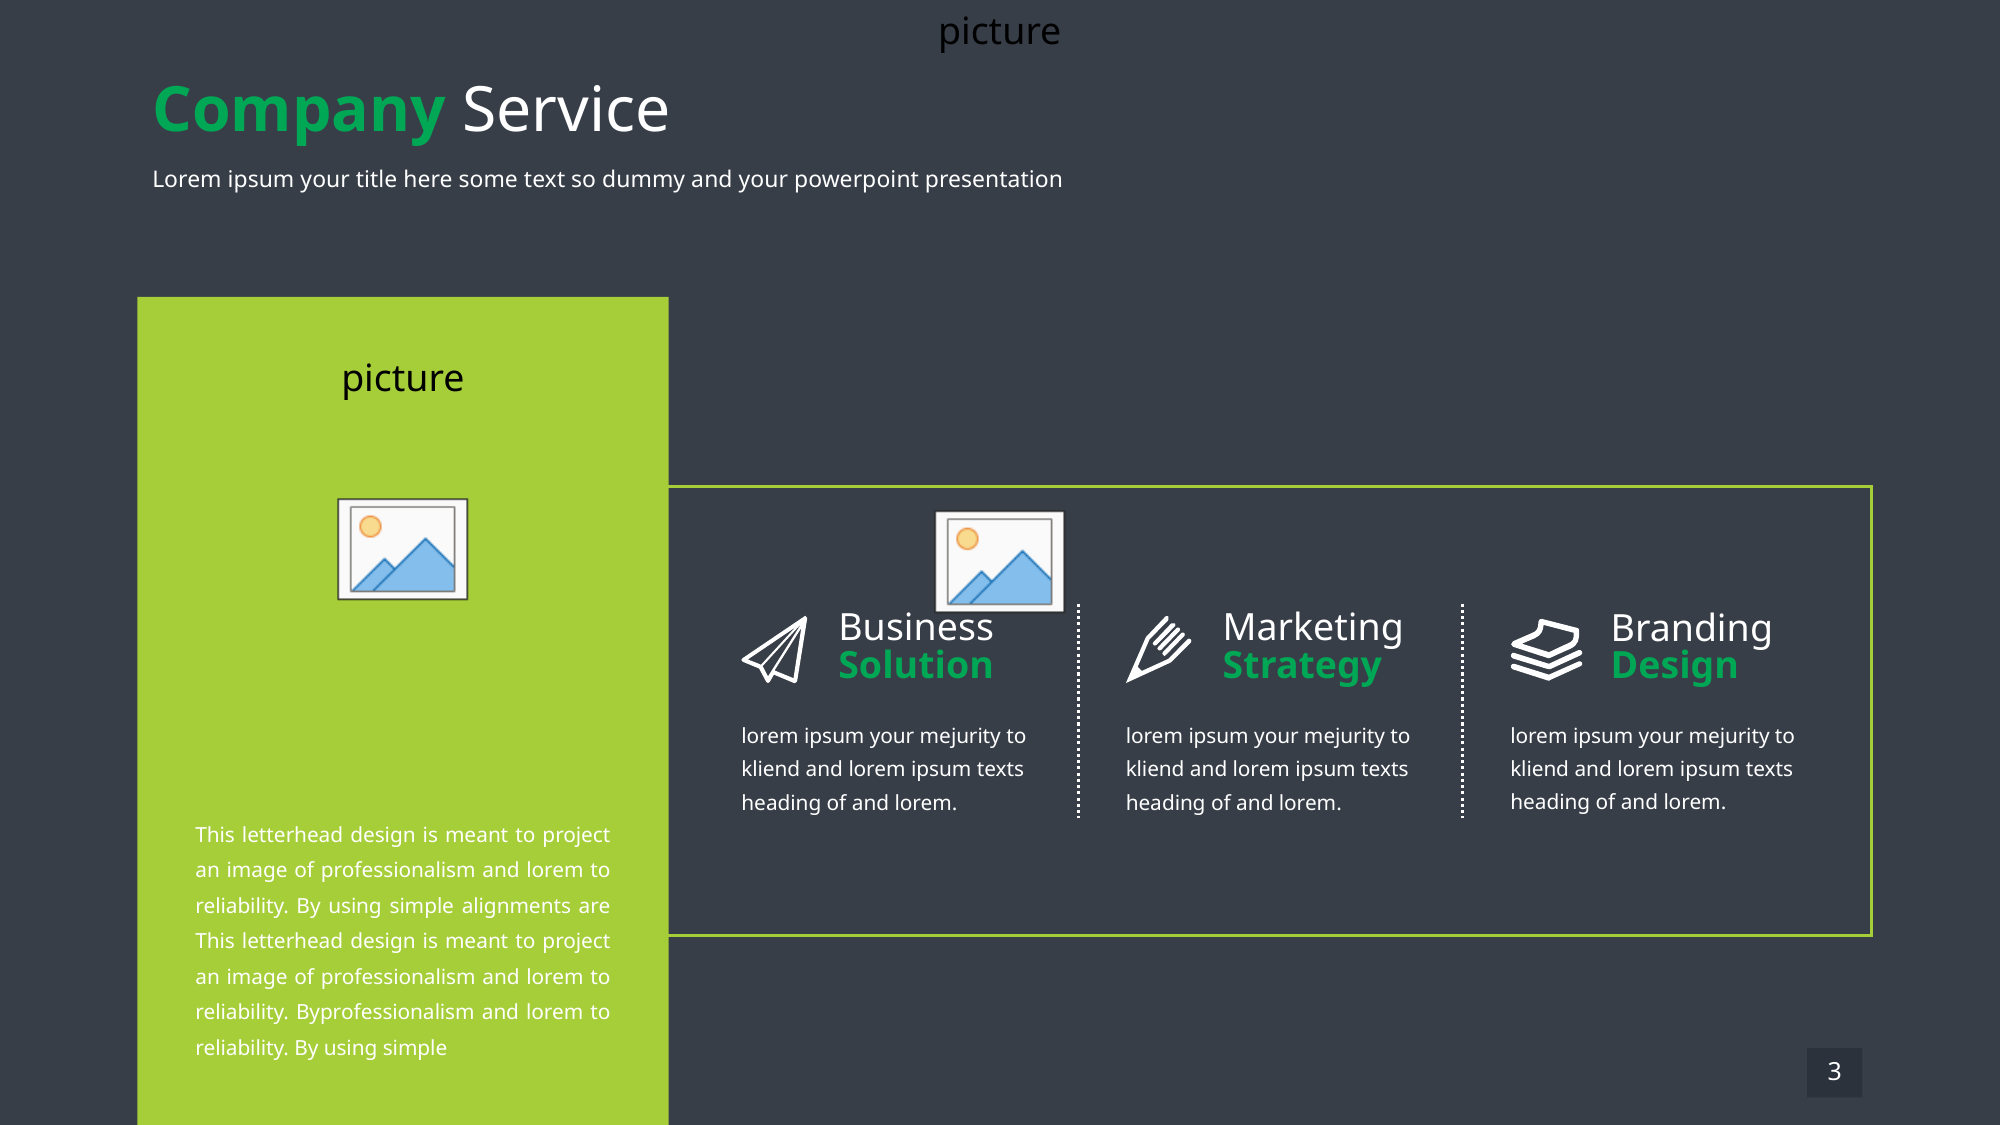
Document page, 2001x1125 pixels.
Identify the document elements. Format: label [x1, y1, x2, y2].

text_box [1510, 603, 1838, 819]
picture [0, 0, 2000, 1125]
